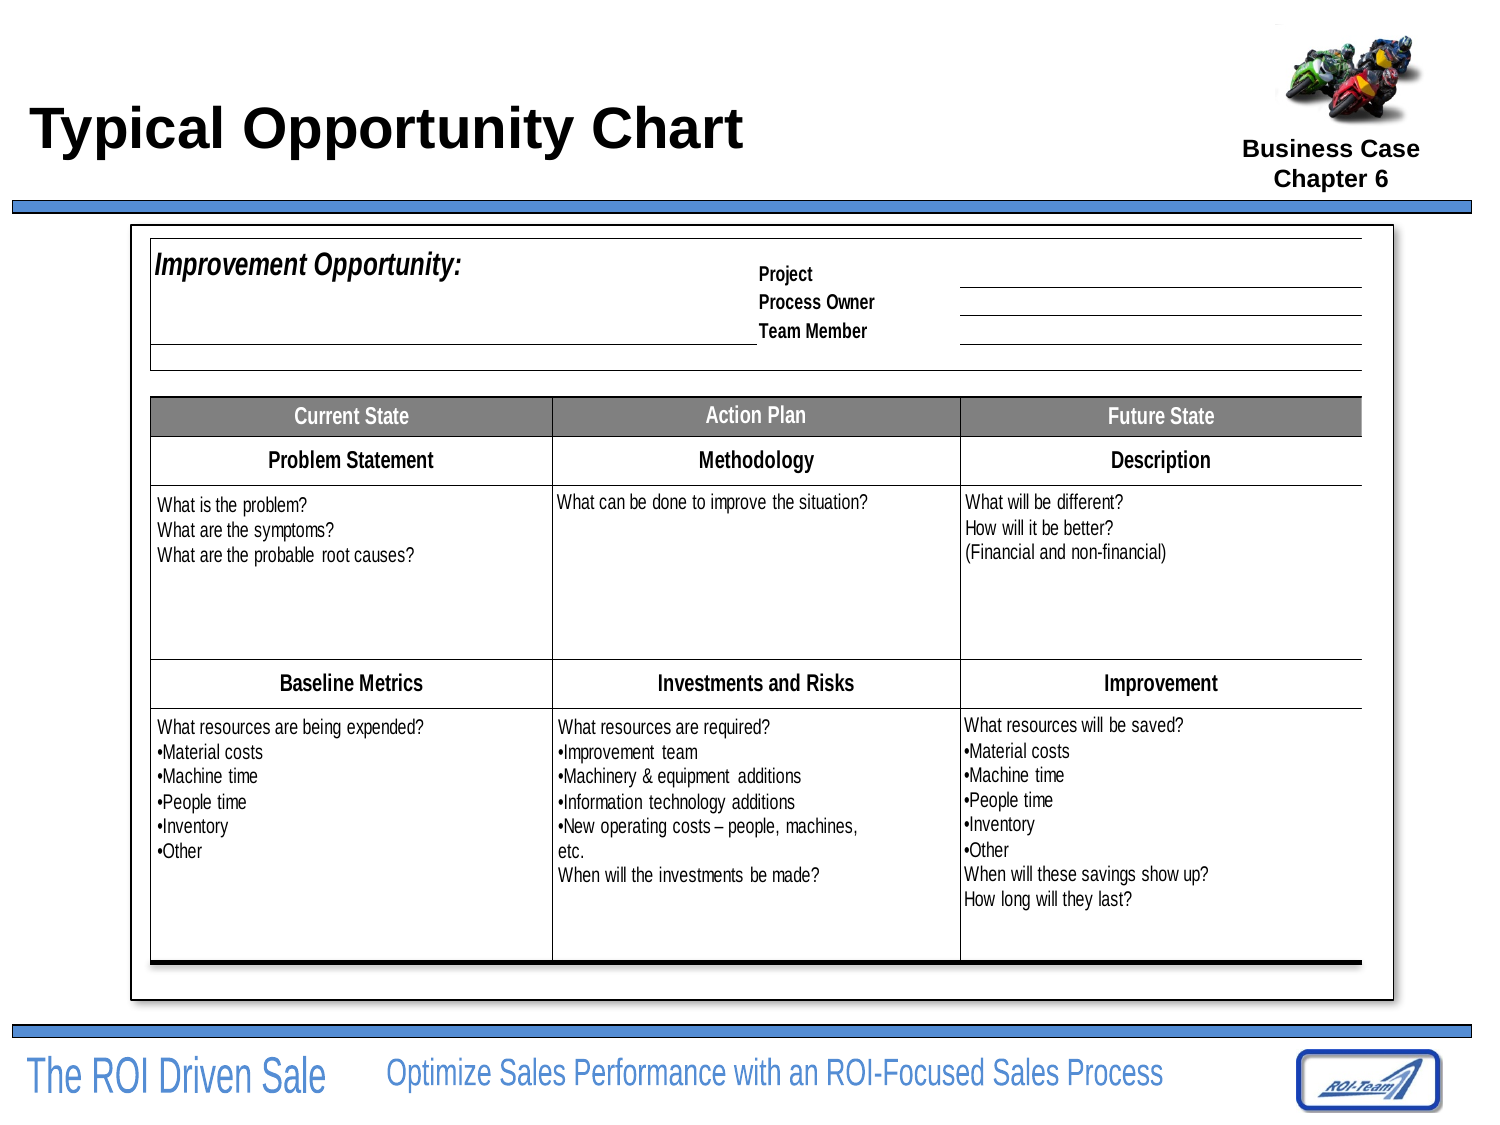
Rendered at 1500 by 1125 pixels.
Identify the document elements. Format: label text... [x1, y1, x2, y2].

text_box Business Case Chapter 6 [1200, 124, 1463, 200]
picture [1275, 100, 1430, 124]
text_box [130, 224, 1394, 1001]
title Typical Opportunity Chart [14, 50, 1163, 200]
picture [1296, 1049, 1443, 1113]
picture [1275, 24, 1430, 99]
